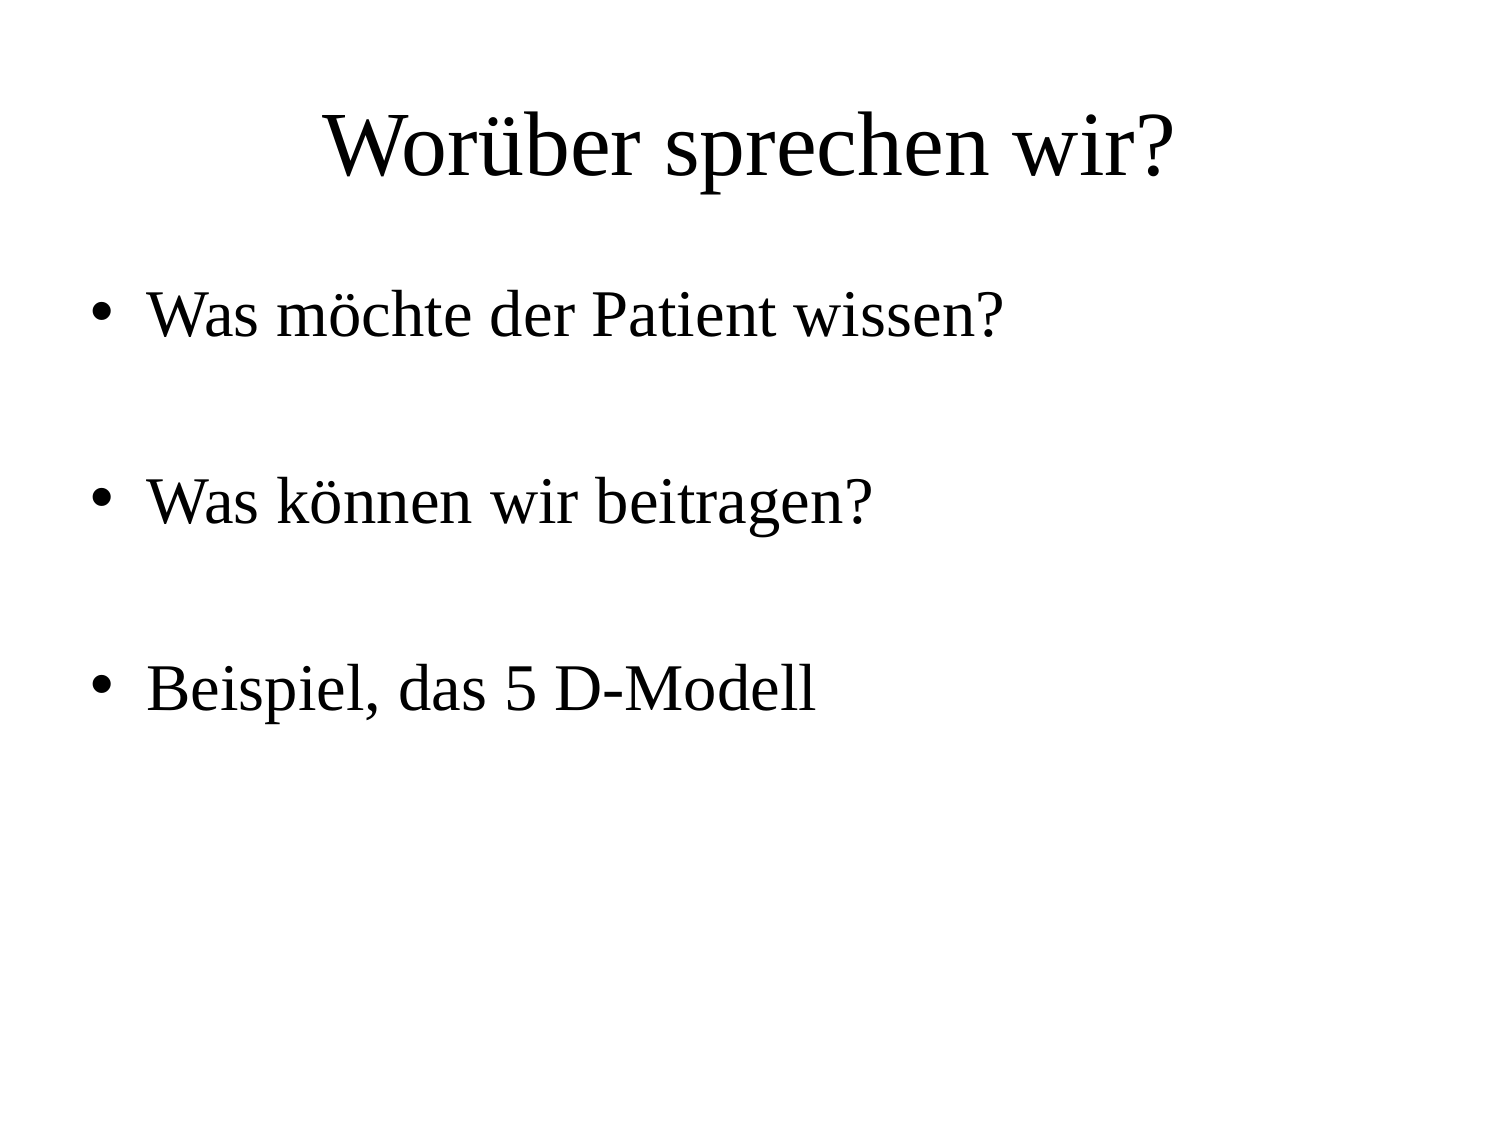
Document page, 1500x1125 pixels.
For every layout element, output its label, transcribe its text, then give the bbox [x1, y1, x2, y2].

list Was möchte der Patient wissen? Was können wir beitragen? Beispiel, das 5 D-Modell [75, 262, 1425, 1005]
title Worüber sprechen wir? [75, 45, 1425, 233]
